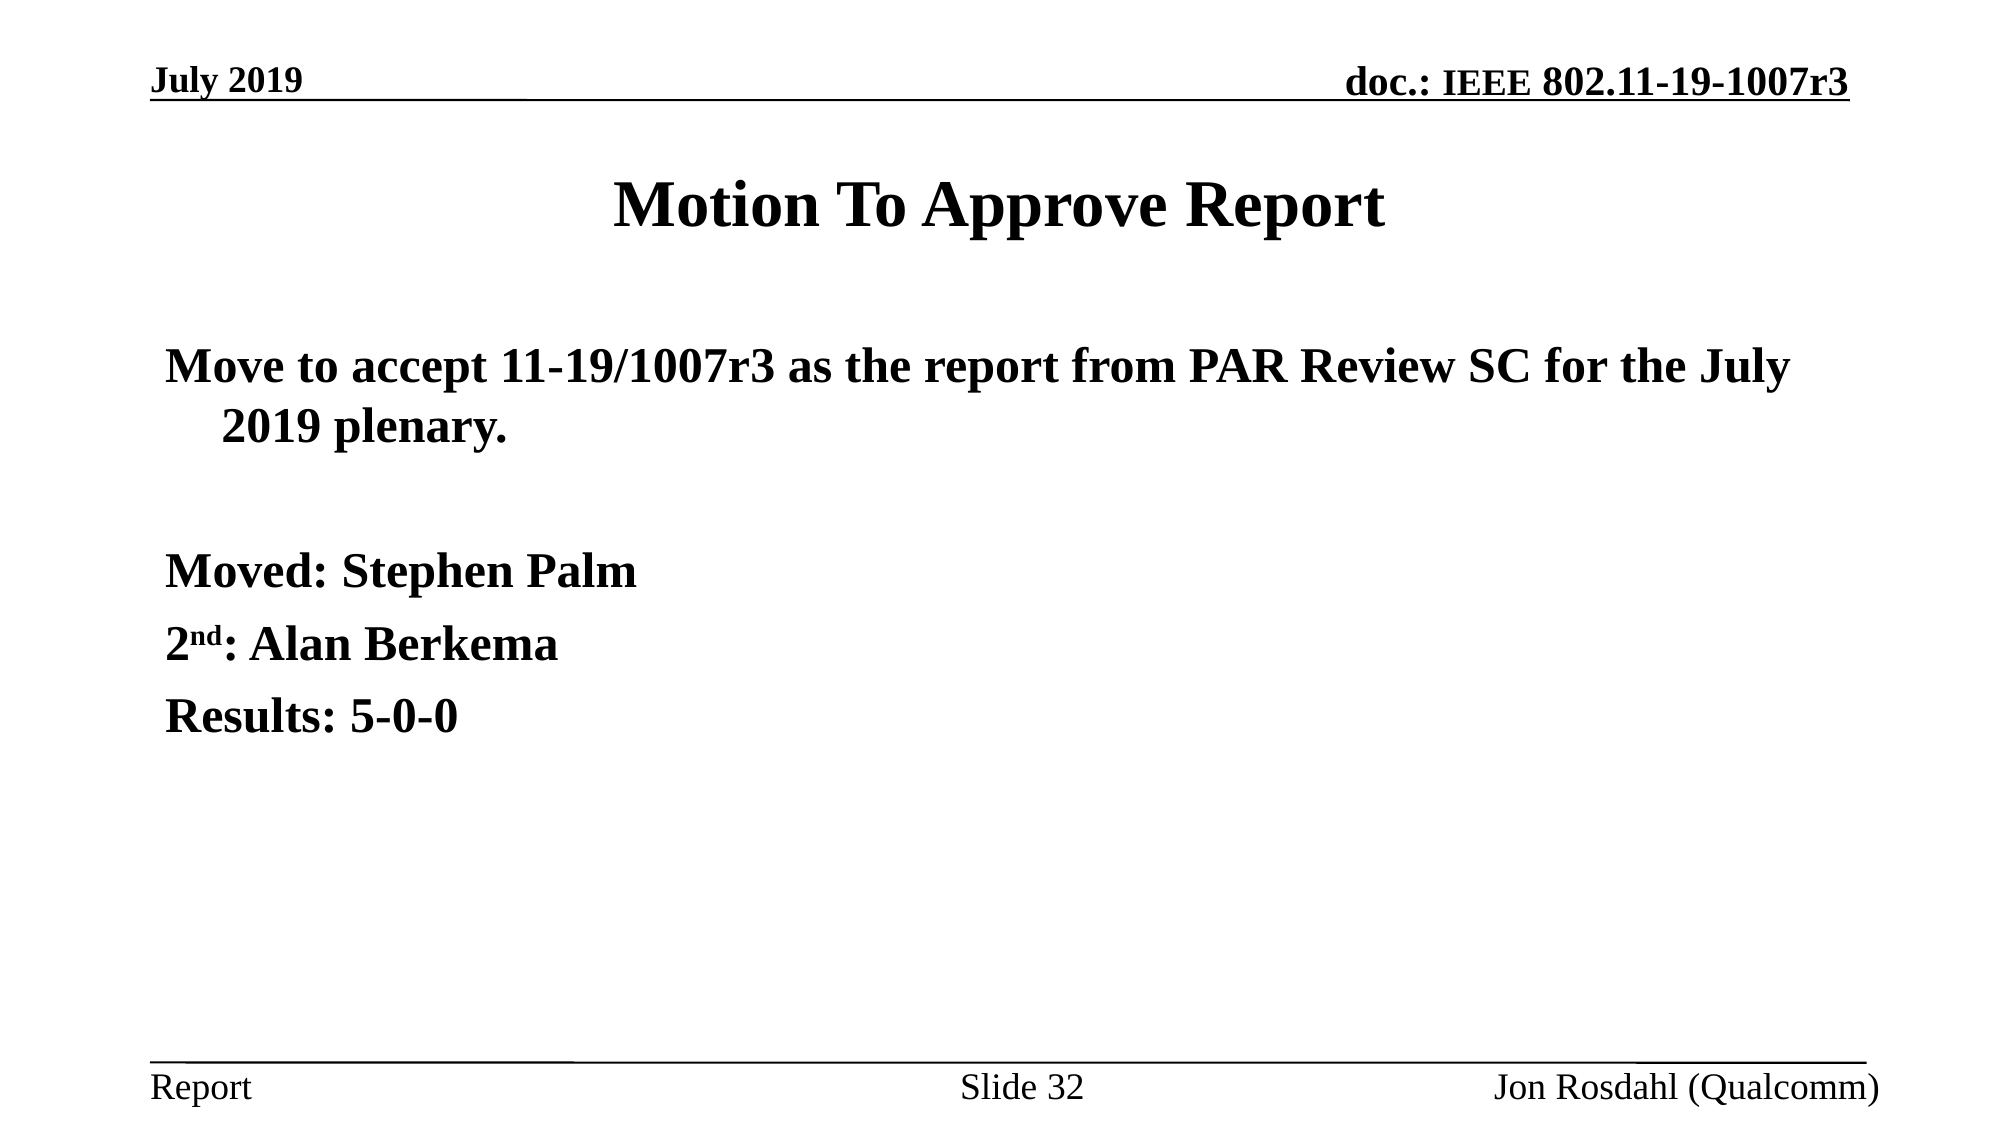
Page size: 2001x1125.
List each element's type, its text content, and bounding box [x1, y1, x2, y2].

list Move to accept 11-19/1007r3 as the report from PAR Review SC for the July 2019 plenary. Moved: Stephen Palm 2nd: Alan Berkema Results: 5-0-0 [149, 324, 1850, 1000]
slide_number Slide 32 [950, 1061, 1095, 1125]
title Motion To Approve Report [149, 112, 1850, 288]
footer Jon Rosdahl (Qualcomm) [1436, 1061, 1881, 1108]
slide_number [149, 49, 431, 100]
